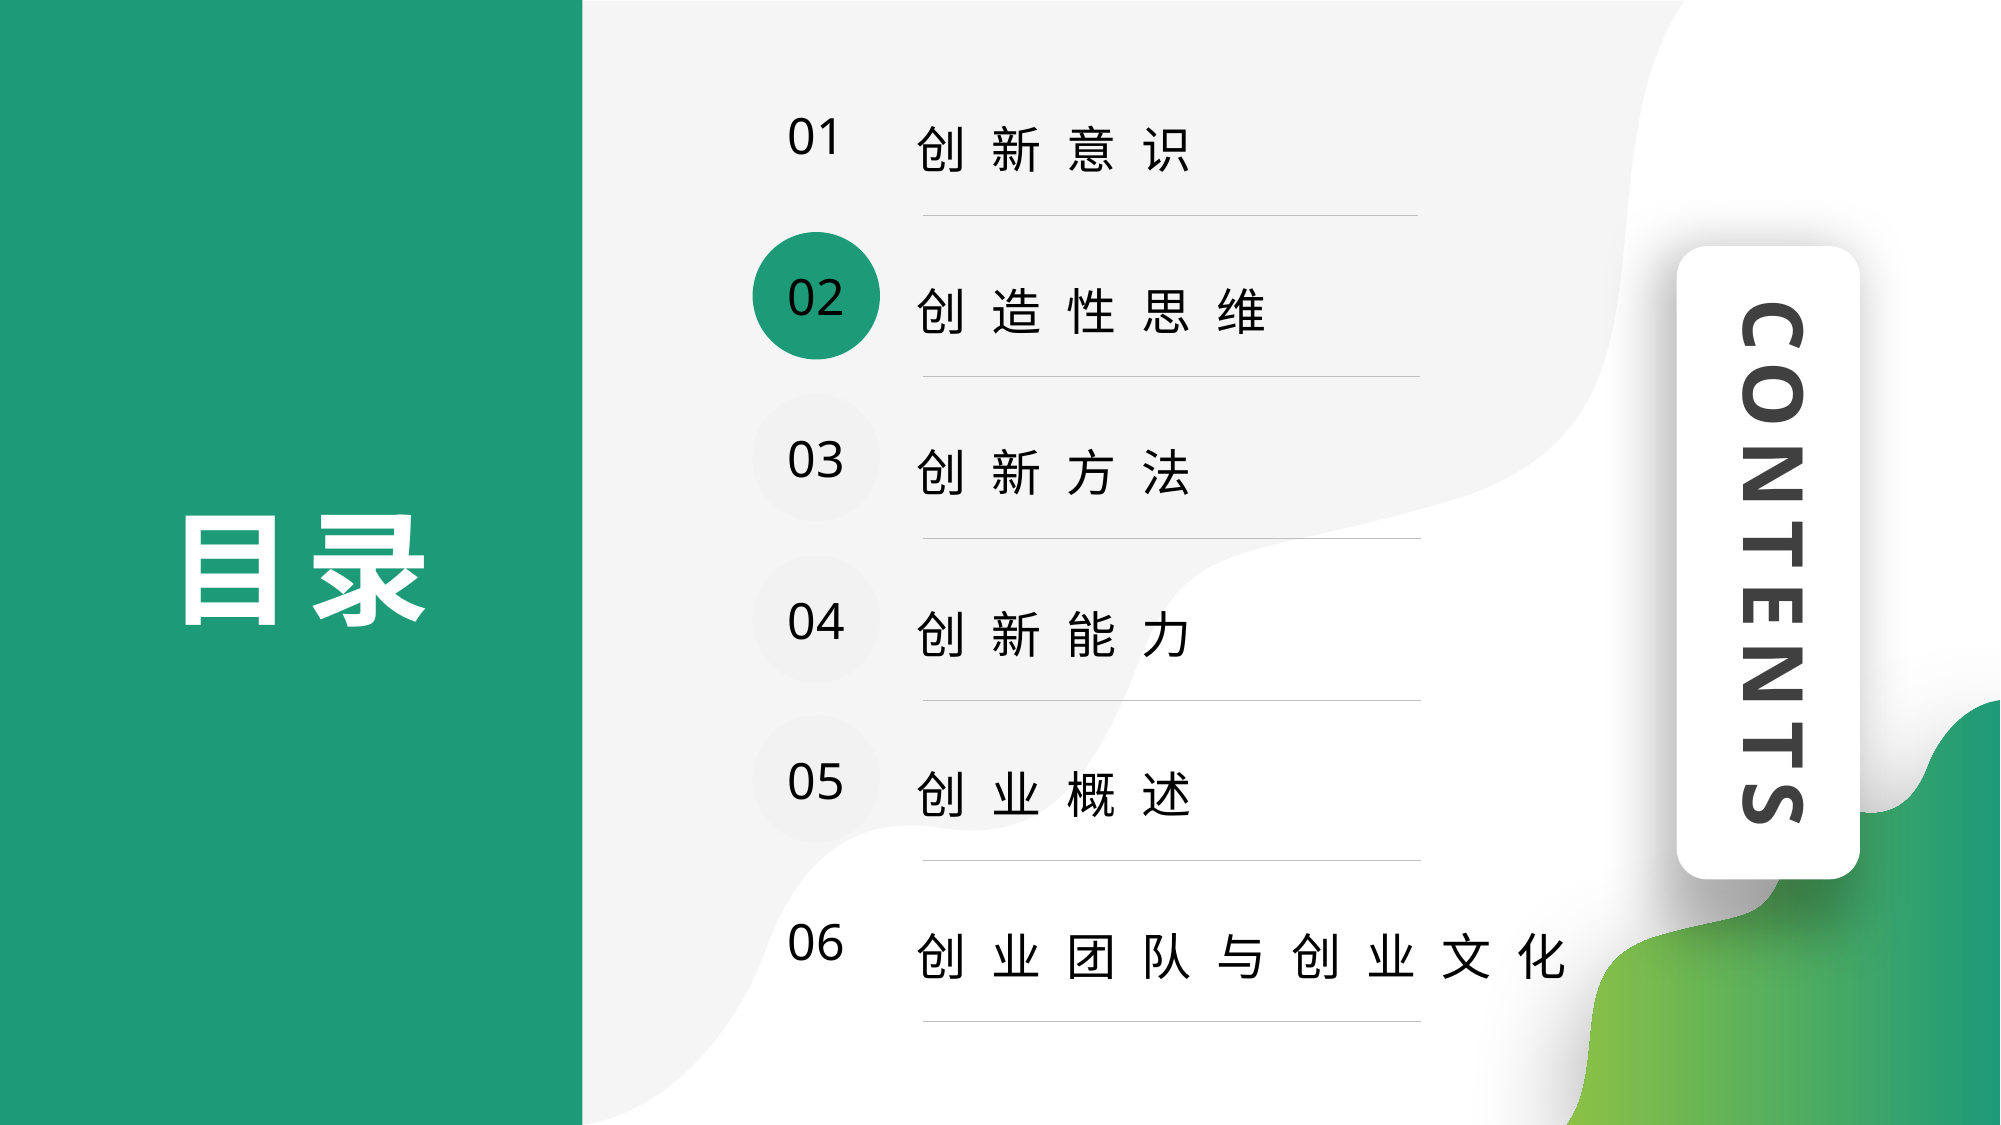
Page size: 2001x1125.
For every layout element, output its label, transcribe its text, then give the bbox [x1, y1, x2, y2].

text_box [752, 393, 1490, 539]
text_box [0, 0, 583, 1125]
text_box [752, 555, 1486, 701]
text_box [752, 70, 1498, 215]
text_box 目录 [114, 489, 468, 640]
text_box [752, 715, 1490, 860]
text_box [752, 876, 1654, 1022]
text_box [752, 231, 1514, 377]
text_box [583, 0, 1685, 1125]
text_box [1566, 699, 2000, 1125]
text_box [1676, 246, 1860, 880]
